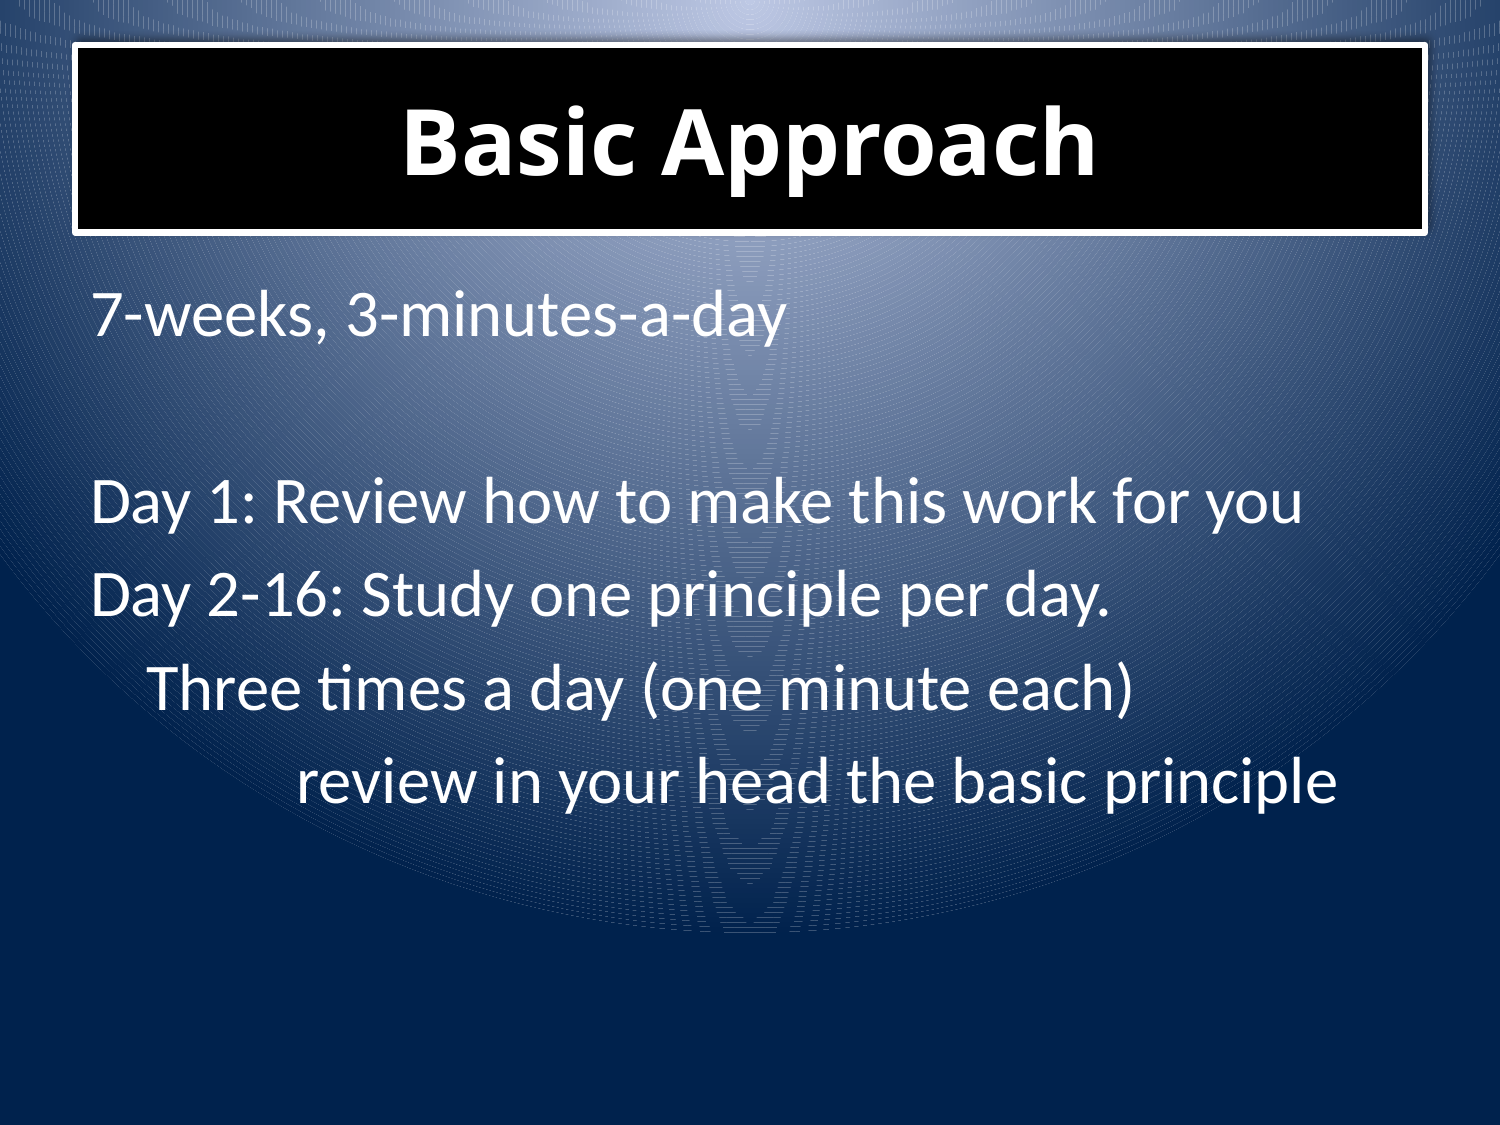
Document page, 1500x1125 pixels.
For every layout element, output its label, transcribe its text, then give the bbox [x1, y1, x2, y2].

list 7-weeks, 3-minutes-a-day Day 1: Review how to make this work for you Day 2-16: Study one principle per day. Three times a day (one minute each) review in your head the basic principle [75, 262, 1425, 1005]
title Basic Approach [72, 42, 1428, 236]
